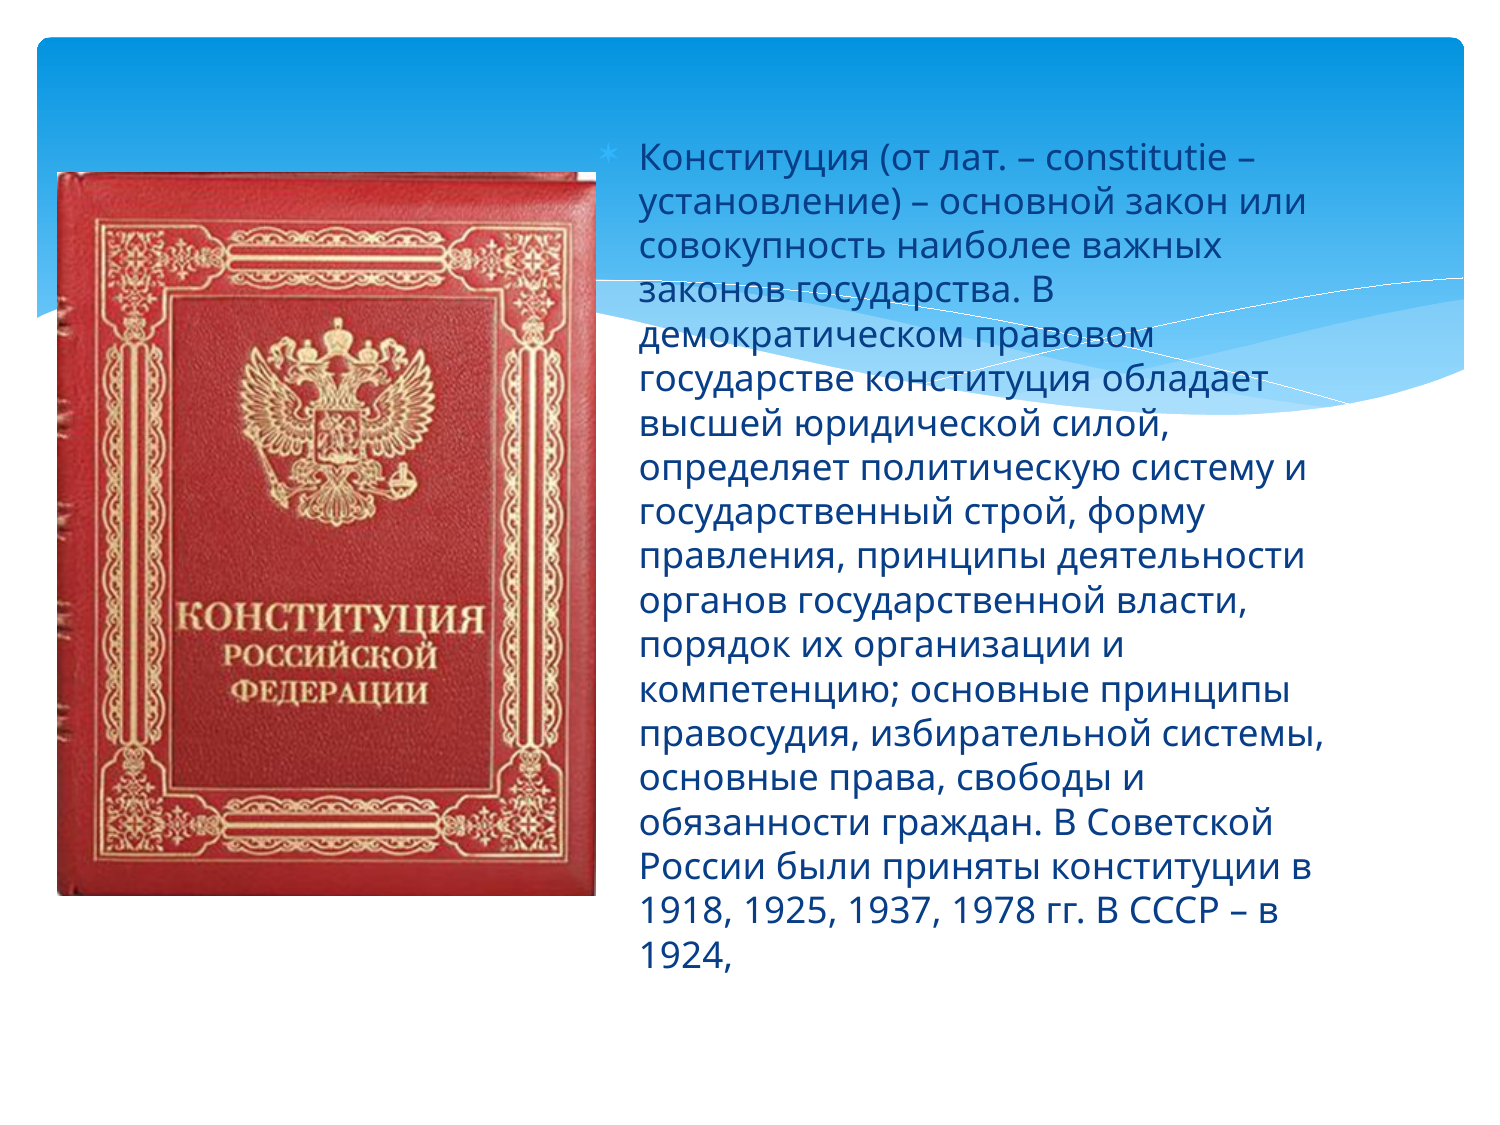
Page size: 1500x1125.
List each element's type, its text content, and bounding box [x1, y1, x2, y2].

picture [57, 172, 596, 896]
list Конституция (от лат. – constitutie – установление) – основной закон или совокупность наиболее важных законов государства. В демократическом правовом государстве конституция обладает высшей юридической силой, определяет политическую систему и государственный строй, форму правления, принципы деятельности органов государственной власти, порядок их организации и компетенцию; основные принципы правосудия, избирательной системы, основные права, свободы и обязанности граждан. В Советской России были приняты конституции в 1918, 1925, 1937, 1978 гг. В СССР – в 1924, [584, 125, 1359, 1005]
